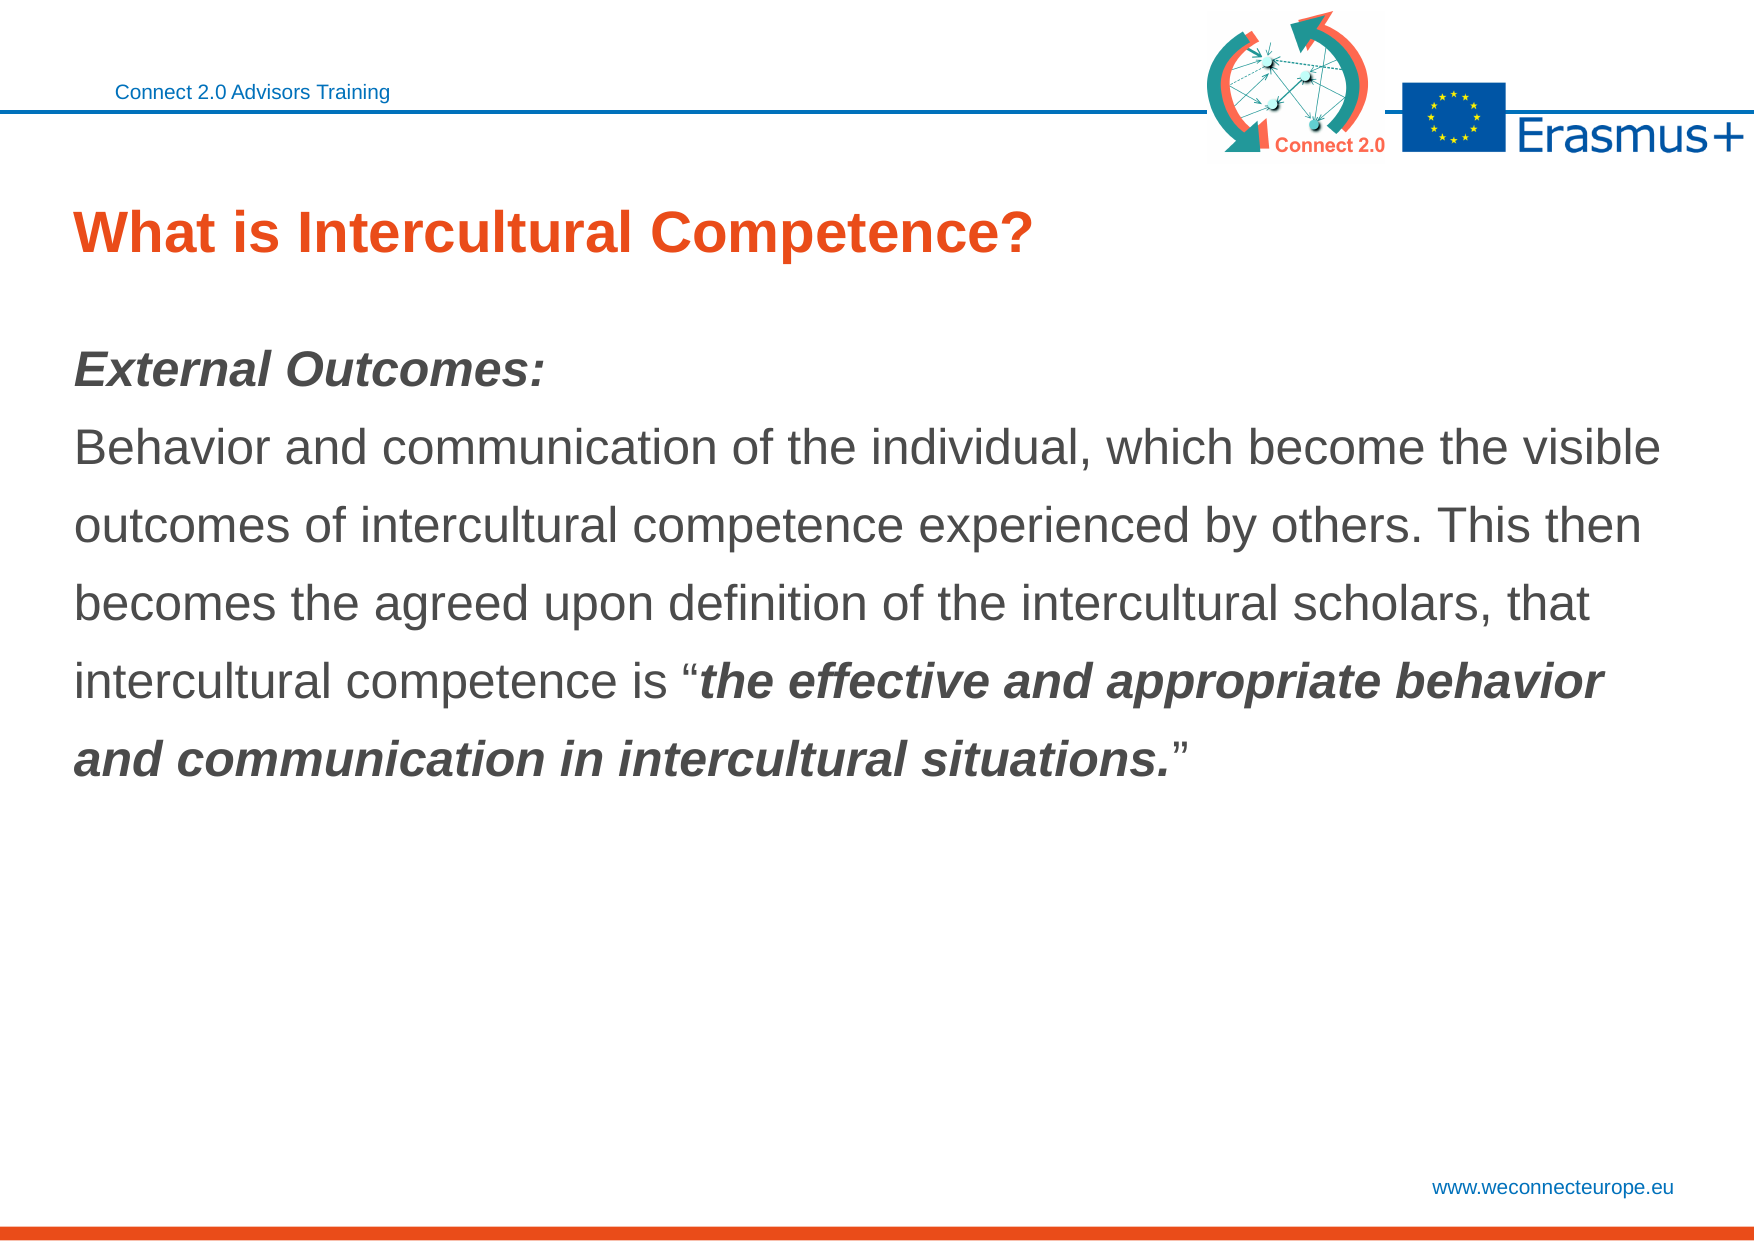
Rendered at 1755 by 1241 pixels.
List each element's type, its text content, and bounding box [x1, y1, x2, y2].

title What is Intercultural Competence? [73, 193, 1681, 302]
picture [1207, 11, 1755, 172]
list External Outcomes: Behavior and communication of the individual, which become the visible outcomes of intercultural competence experienced by others. This then becomes the agreed upon definition of the intercultural scholars, that intercultural competence is “the effective and appropriate behavior and communication in intercultural situations.” [73, 318, 1681, 1164]
footer Connect 2.0 Advisors Training [114, 70, 1084, 104]
